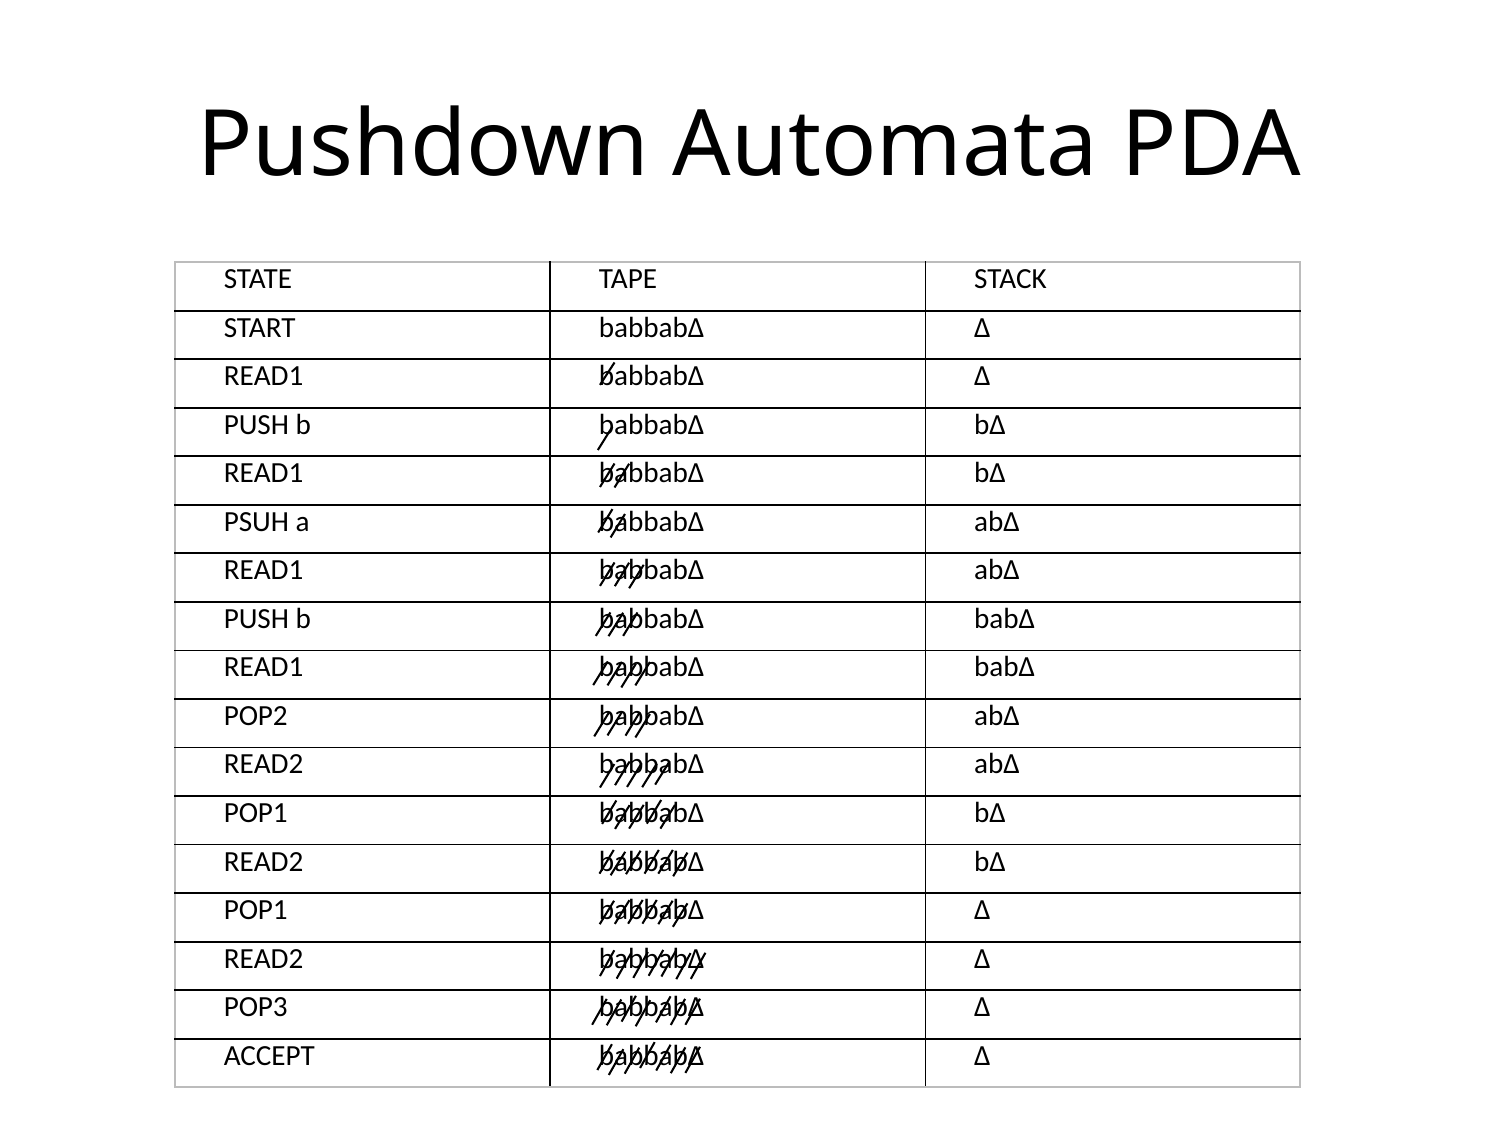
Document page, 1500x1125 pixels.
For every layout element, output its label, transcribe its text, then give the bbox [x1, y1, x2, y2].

table_cell babbabΔ [551, 312, 925, 358]
table_cell babbabΔ [551, 845, 925, 892]
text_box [625, 850, 641, 875]
table_cell babbabΔ [551, 651, 925, 698]
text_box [655, 996, 671, 1023]
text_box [615, 513, 626, 538]
table_cell babbabΔ [551, 554, 925, 601]
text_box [639, 1041, 655, 1069]
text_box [622, 612, 638, 637]
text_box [681, 952, 689, 980]
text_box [654, 760, 671, 785]
table_cell babbabΔ [551, 894, 925, 941]
table_cell Δ [926, 991, 1299, 1038]
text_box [660, 804, 676, 829]
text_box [608, 1048, 622, 1076]
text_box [621, 663, 632, 688]
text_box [599, 849, 615, 874]
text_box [597, 508, 613, 533]
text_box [626, 763, 640, 788]
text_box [678, 903, 688, 928]
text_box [648, 949, 664, 977]
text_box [690, 952, 706, 980]
table_cell bΔ [926, 409, 1299, 455]
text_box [599, 763, 615, 788]
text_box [685, 998, 701, 1025]
table_cell POP3 [176, 991, 549, 1038]
table_cell abΔ [926, 554, 1299, 601]
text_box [595, 612, 611, 637]
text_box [591, 998, 605, 1025]
table_cell READ1 [176, 651, 549, 698]
table_cell babΔ [926, 603, 1299, 650]
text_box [616, 463, 630, 488]
table_header TAPE [551, 263, 925, 310]
table_cell Δ [926, 360, 1299, 407]
table_cell PUSH b [176, 409, 549, 455]
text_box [592, 661, 609, 686]
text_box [644, 849, 660, 874]
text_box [642, 899, 658, 924]
table_cell PUSH b [176, 603, 549, 650]
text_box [599, 362, 615, 386]
table_cell READ1 [176, 360, 549, 407]
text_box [659, 900, 673, 925]
table_cell abΔ [926, 700, 1299, 747]
table_cell Δ [926, 943, 1299, 989]
table_cell babbabΔ [551, 943, 925, 989]
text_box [599, 562, 615, 587]
table_cell babΔ [926, 651, 1299, 698]
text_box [641, 763, 651, 788]
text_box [599, 949, 615, 977]
title Pushdown Automata PDA [75, 45, 1425, 233]
table_cell READ2 [176, 943, 549, 989]
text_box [685, 1046, 701, 1074]
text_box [673, 1047, 683, 1074]
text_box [625, 711, 641, 736]
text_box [635, 713, 651, 738]
table_cell babbabΔ [551, 797, 925, 844]
table_cell babbabΔ [551, 700, 925, 747]
table_cell bΔ [926, 797, 1299, 844]
table_header STATE [176, 263, 549, 310]
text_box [628, 804, 642, 829]
table_cell READ1 [176, 457, 549, 504]
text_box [608, 711, 623, 736]
table_cell abΔ [926, 748, 1299, 795]
table_cell POP1 [176, 894, 549, 941]
table_cell babbabΔ [551, 748, 925, 795]
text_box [614, 761, 628, 786]
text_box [616, 562, 630, 587]
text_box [621, 995, 637, 1022]
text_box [610, 851, 623, 876]
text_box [678, 852, 688, 877]
table_cell READ1 [176, 554, 549, 601]
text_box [660, 849, 674, 874]
table_cell babbabΔ [551, 360, 925, 407]
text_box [610, 661, 623, 686]
table_cell READ2 [176, 748, 549, 795]
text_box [601, 800, 617, 825]
table_cell POP2 [176, 700, 549, 747]
table_cell babbabΔ [551, 603, 925, 650]
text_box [635, 661, 651, 686]
table_cell PSUH a [176, 506, 549, 552]
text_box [665, 950, 677, 977]
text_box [614, 899, 626, 925]
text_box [599, 900, 612, 925]
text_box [627, 899, 641, 924]
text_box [616, 952, 630, 979]
table_cell START [176, 312, 549, 358]
table_cell Δ [926, 894, 1299, 941]
table_cell babbabΔ [551, 1040, 925, 1086]
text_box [633, 951, 645, 979]
table_cell Δ [926, 1040, 1299, 1086]
table_cell abΔ [926, 506, 1299, 552]
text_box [628, 564, 644, 589]
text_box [635, 1000, 651, 1027]
table_cell ACCEPT [176, 1040, 549, 1086]
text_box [599, 463, 615, 488]
table_cell babbabΔ [551, 409, 925, 455]
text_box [594, 712, 610, 737]
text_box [597, 426, 613, 451]
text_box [624, 1047, 636, 1074]
table_cell bΔ [926, 457, 1299, 504]
table_cell babbabΔ [551, 991, 925, 1038]
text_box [606, 999, 617, 1026]
table_cell babbabΔ [551, 506, 925, 552]
table_cell babbabΔ [551, 457, 925, 504]
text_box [597, 1044, 613, 1071]
table_cell Δ [926, 312, 1299, 358]
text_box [646, 799, 662, 824]
table_cell READ2 [176, 845, 549, 892]
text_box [658, 1044, 671, 1071]
table_cell bΔ [926, 845, 1299, 892]
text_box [673, 998, 684, 1026]
table_header STACK [926, 263, 1299, 310]
table_cell POP1 [176, 797, 549, 844]
